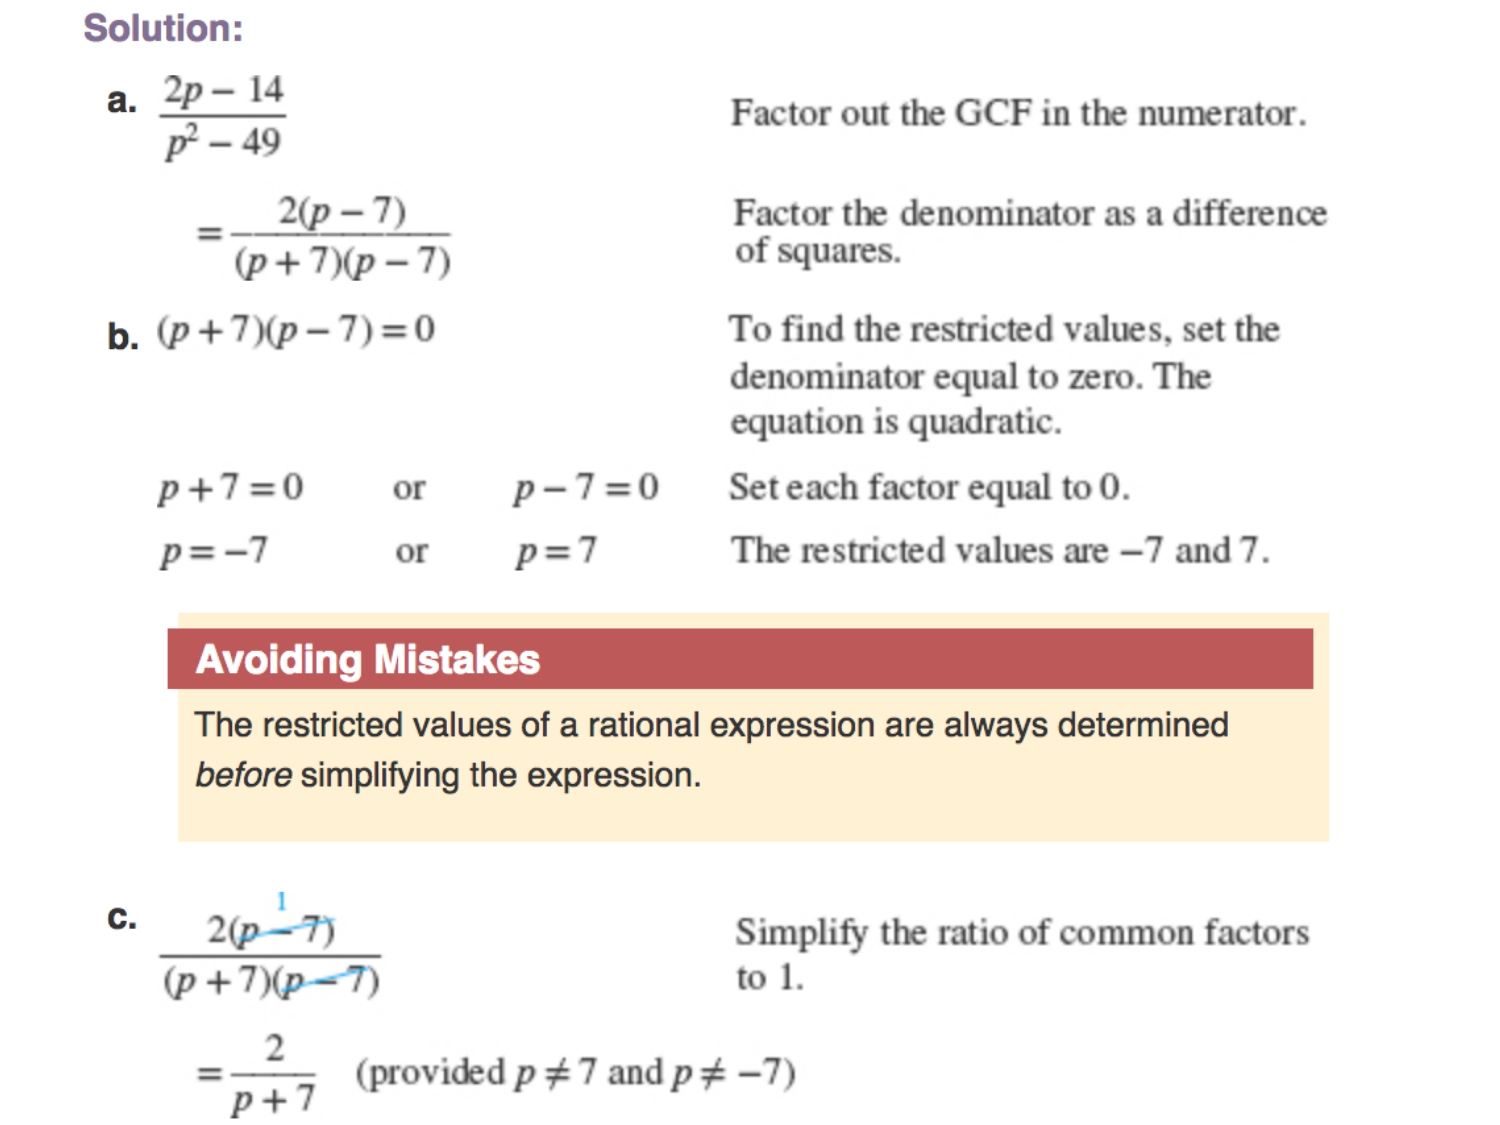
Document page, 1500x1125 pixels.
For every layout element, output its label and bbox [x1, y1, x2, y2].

list [0, 0, 1500, 1125]
